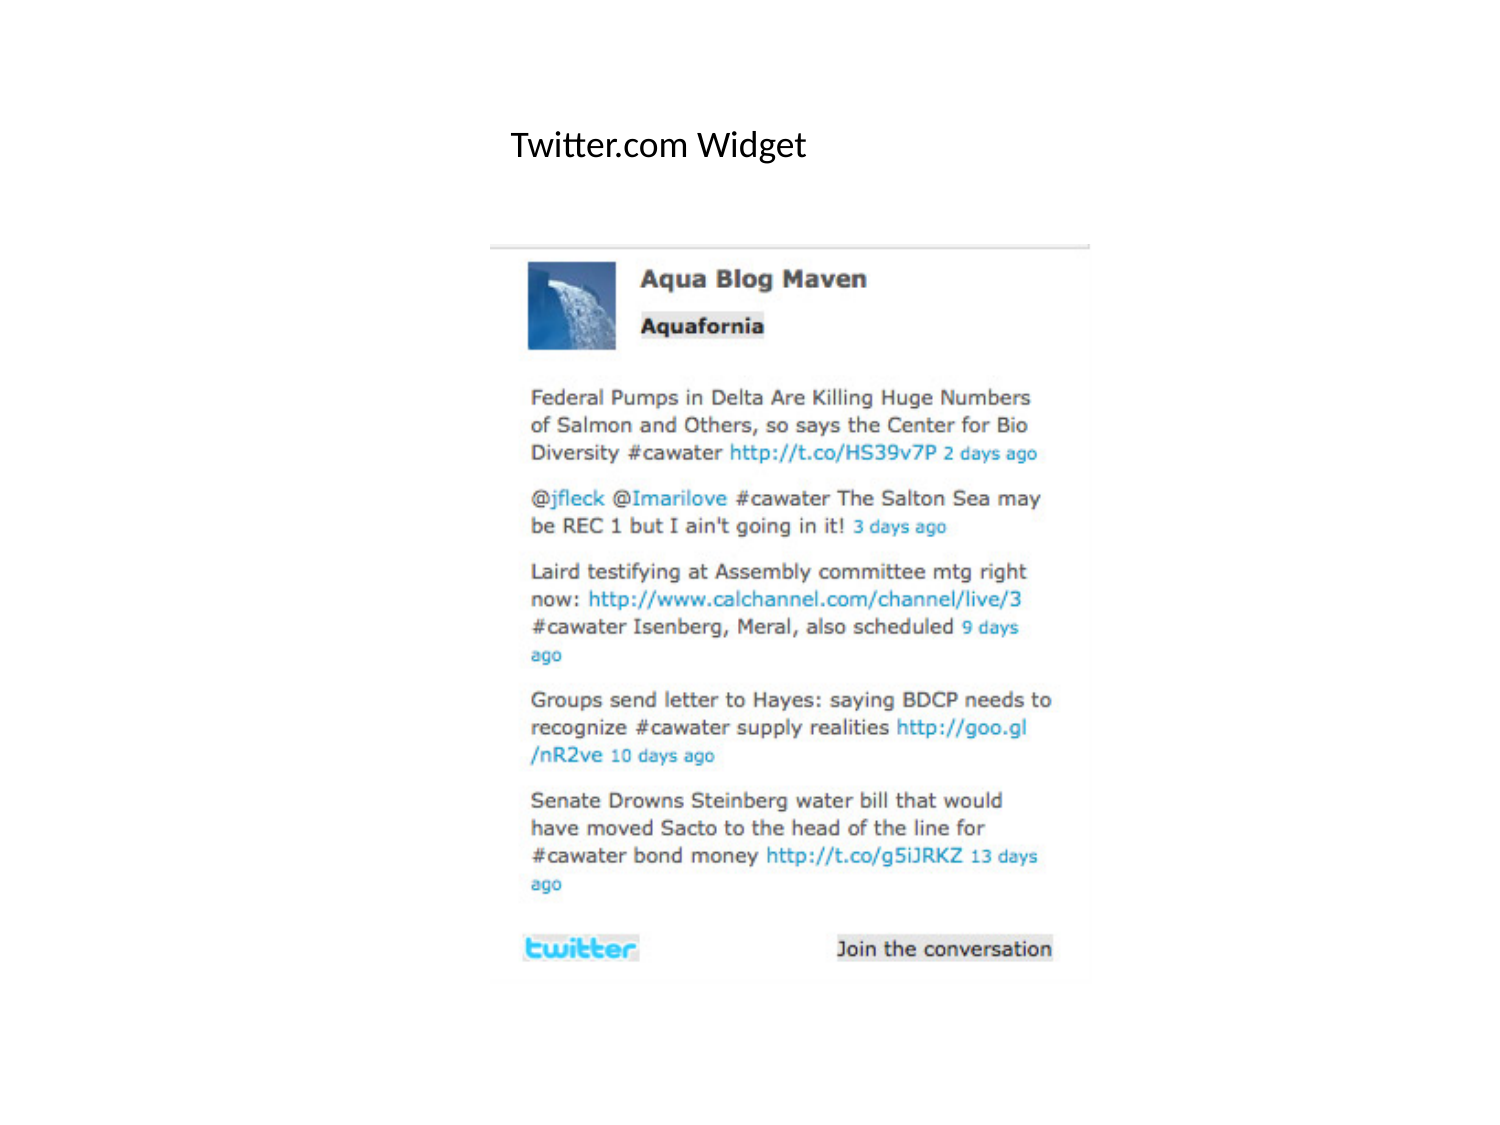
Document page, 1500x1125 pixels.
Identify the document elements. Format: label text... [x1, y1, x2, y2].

picture [489, 244, 1092, 984]
text_box Twitter.com Widget [495, 112, 823, 243]
